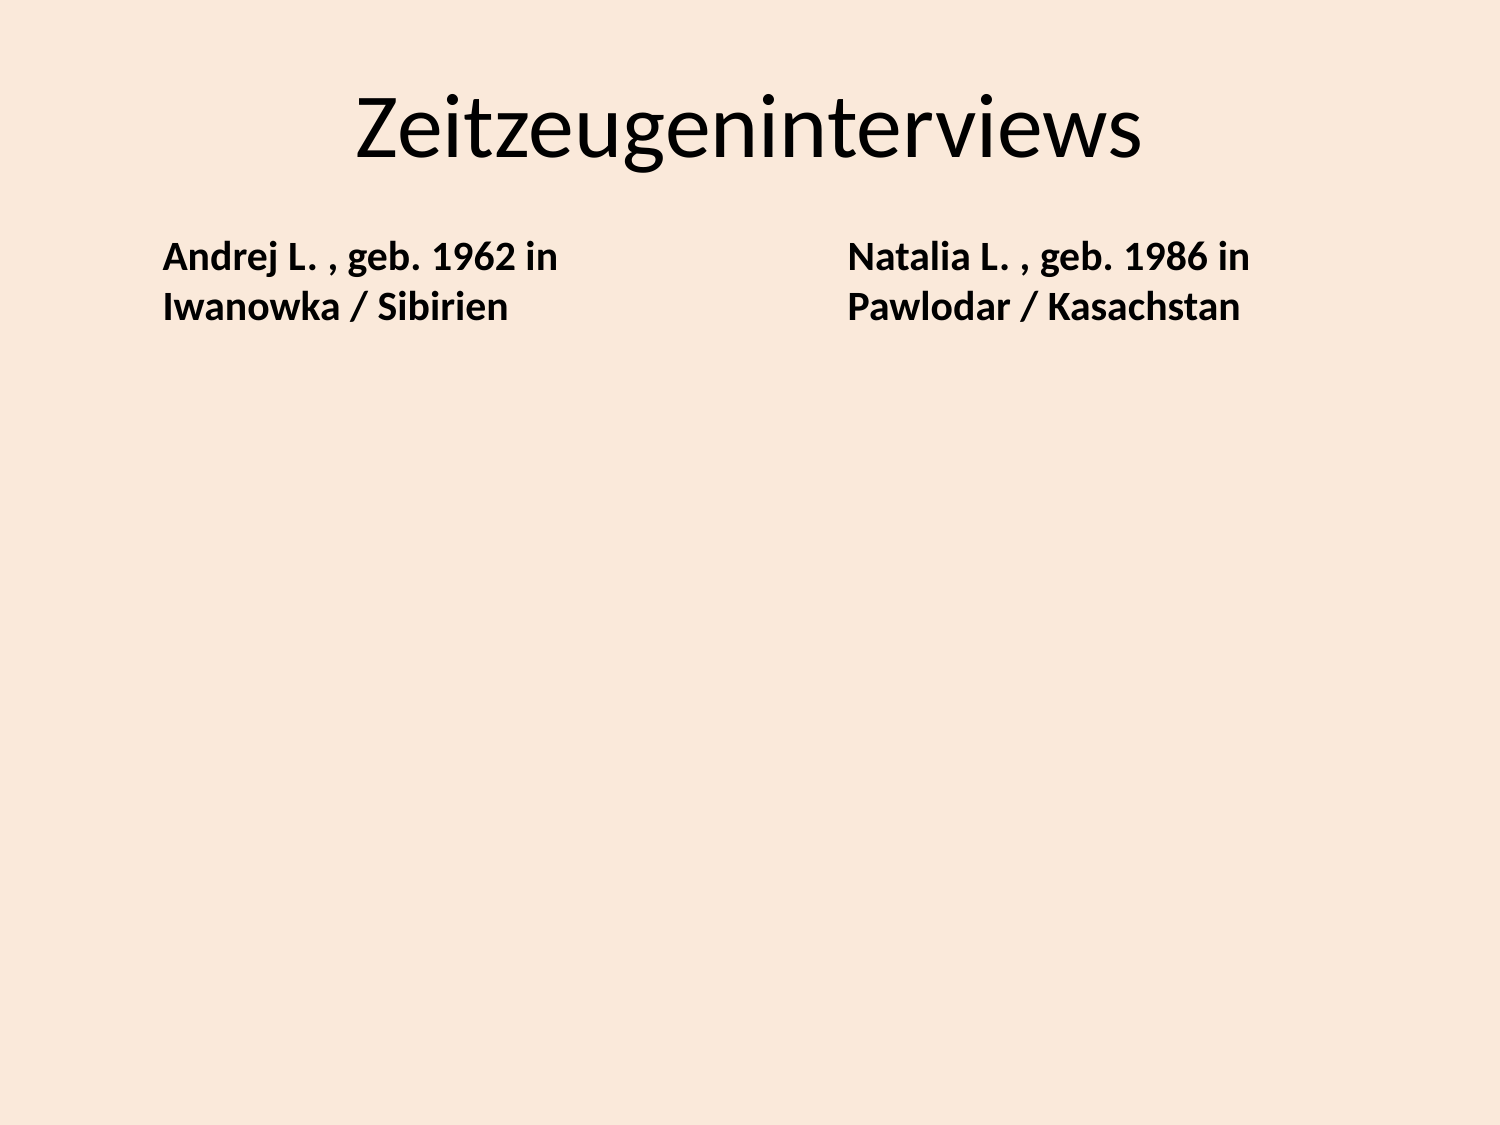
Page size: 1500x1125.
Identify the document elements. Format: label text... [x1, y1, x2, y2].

title Zeitzeugeninterviews [75, 45, 1425, 197]
list Andrej L. , geb. 1962 in Iwanowka / Sibirien [147, 208, 668, 337]
list Natalia L. , geb. 1986 in Pawlodar / Kasachstan [832, 231, 1353, 337]
